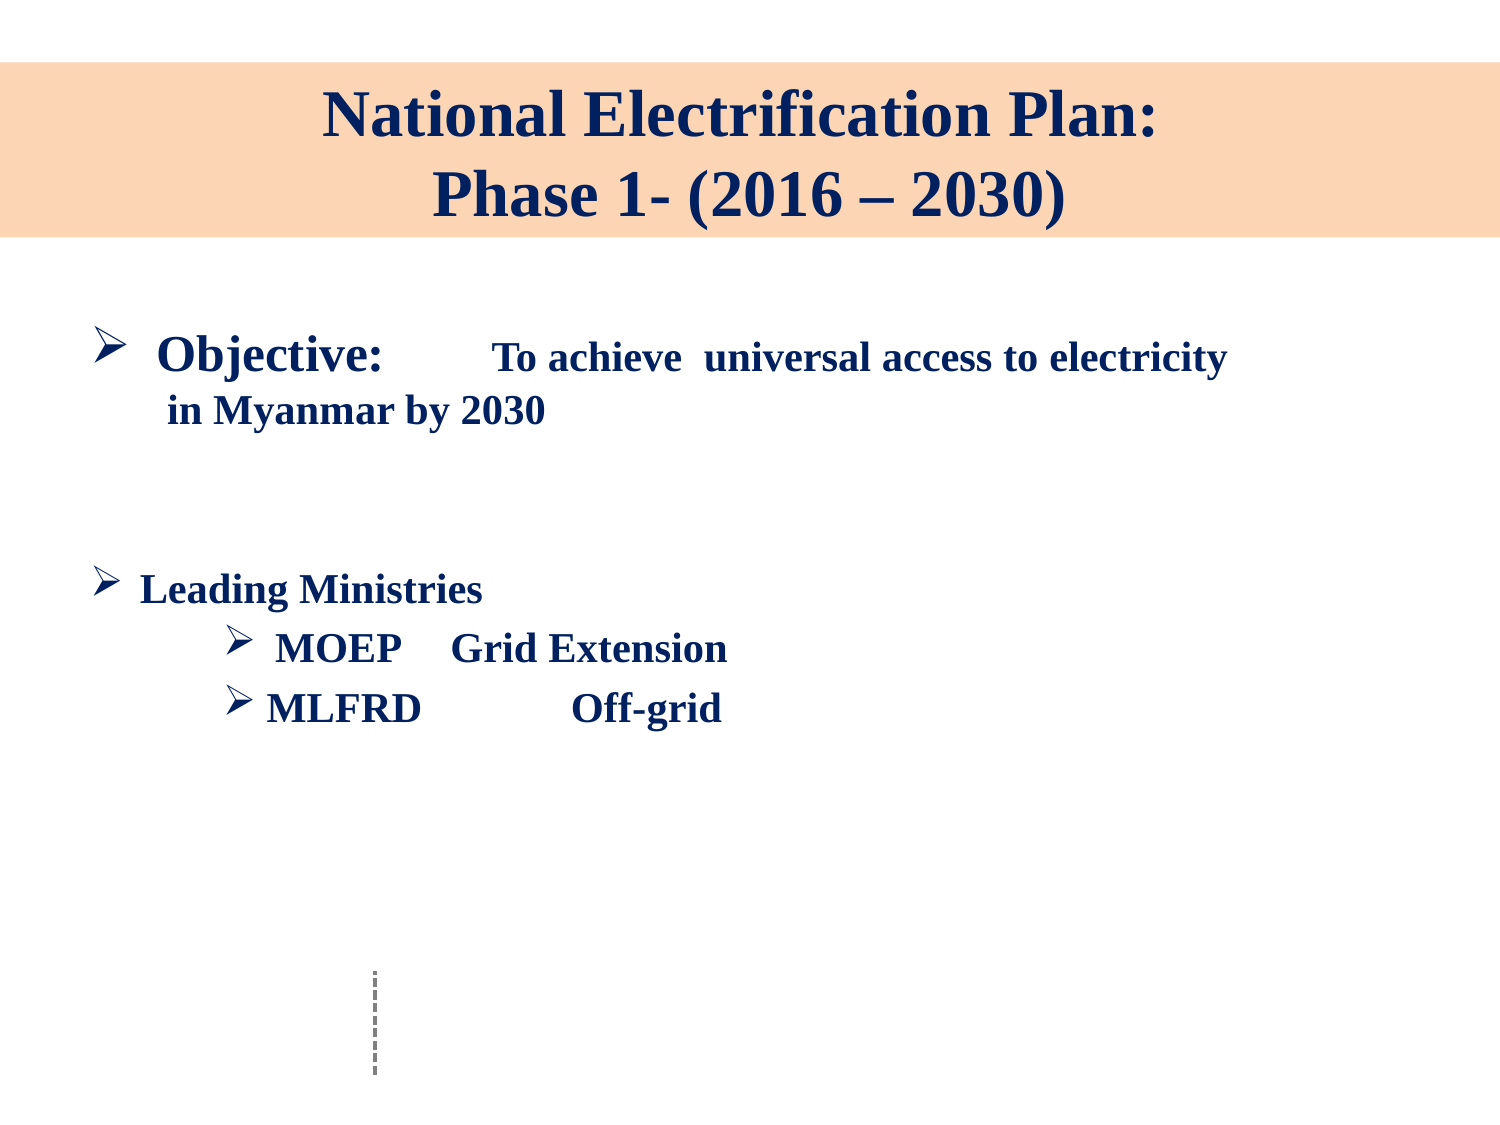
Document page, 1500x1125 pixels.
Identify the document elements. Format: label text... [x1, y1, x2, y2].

title National Electrification Plan: Phase 1- (2016 – 2030) [0, 62, 1500, 238]
list Objective: To achieve universal access to electricity in Myanmar by 2030 Leading Ministries MOEP Grid Extension MLFRD Off-grid [75, 312, 1425, 913]
